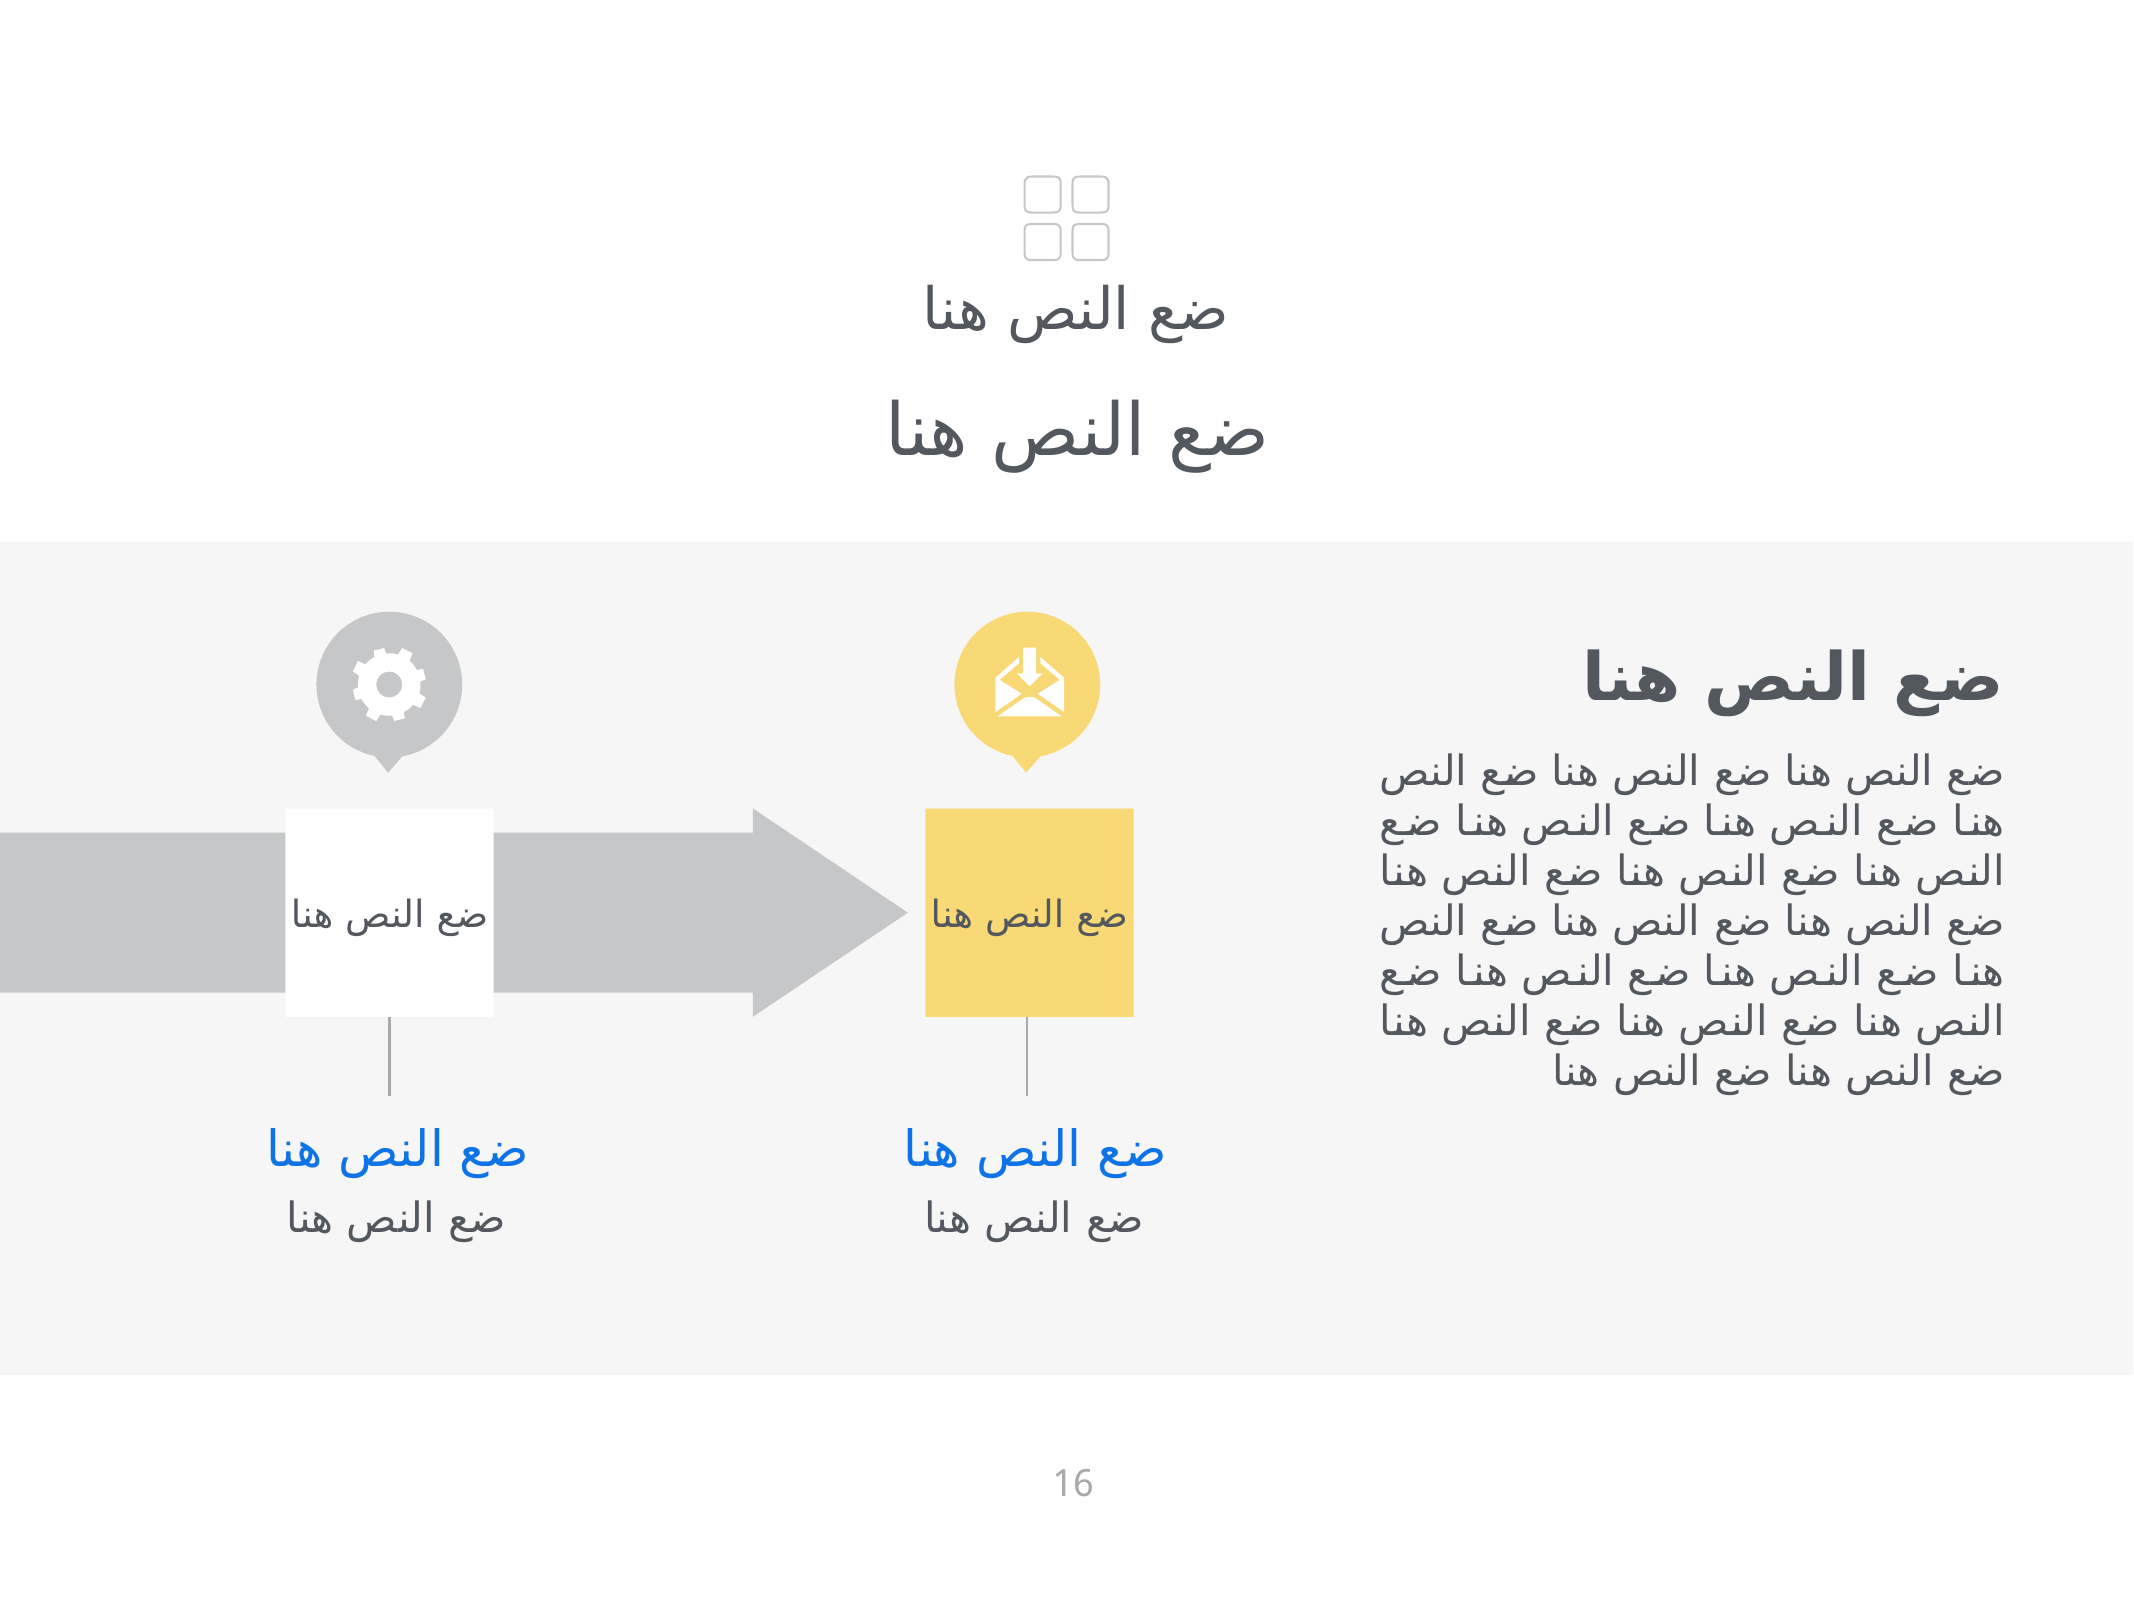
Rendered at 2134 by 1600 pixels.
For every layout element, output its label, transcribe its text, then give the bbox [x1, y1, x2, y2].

list ضع النص هنا [766, 1109, 1289, 1184]
list ضع النص هنا [128, 1109, 651, 1184]
list ضع النص هنا [1378, 622, 2005, 718]
slide_number 16 [1045, 1458, 1101, 1506]
list ضع النص هنا [692, 278, 1441, 334]
list ضع النص هنا [924, 807, 1135, 1018]
list ضع النص هنا [284, 807, 495, 1018]
list ضع النص هنا ضع النص هنا ضع النص هنا ضع النص هنا ضع النص هنا ضع النص هنا ضع النص هنا ضع النص هنا ضع النص هنا ضع النص هنا ضع النص هنا ضع النص هنا ضع النص هنا ضع النص هنا ضع النص هنا ضع النص هنا ضع النص هنا ضع النص هنا [1378, 743, 2006, 1307]
list ضع النص هنا [128, 1190, 651, 1307]
title ضع النص هنا [127, 373, 2005, 470]
list ضع النص هنا [766, 1190, 1289, 1306]
